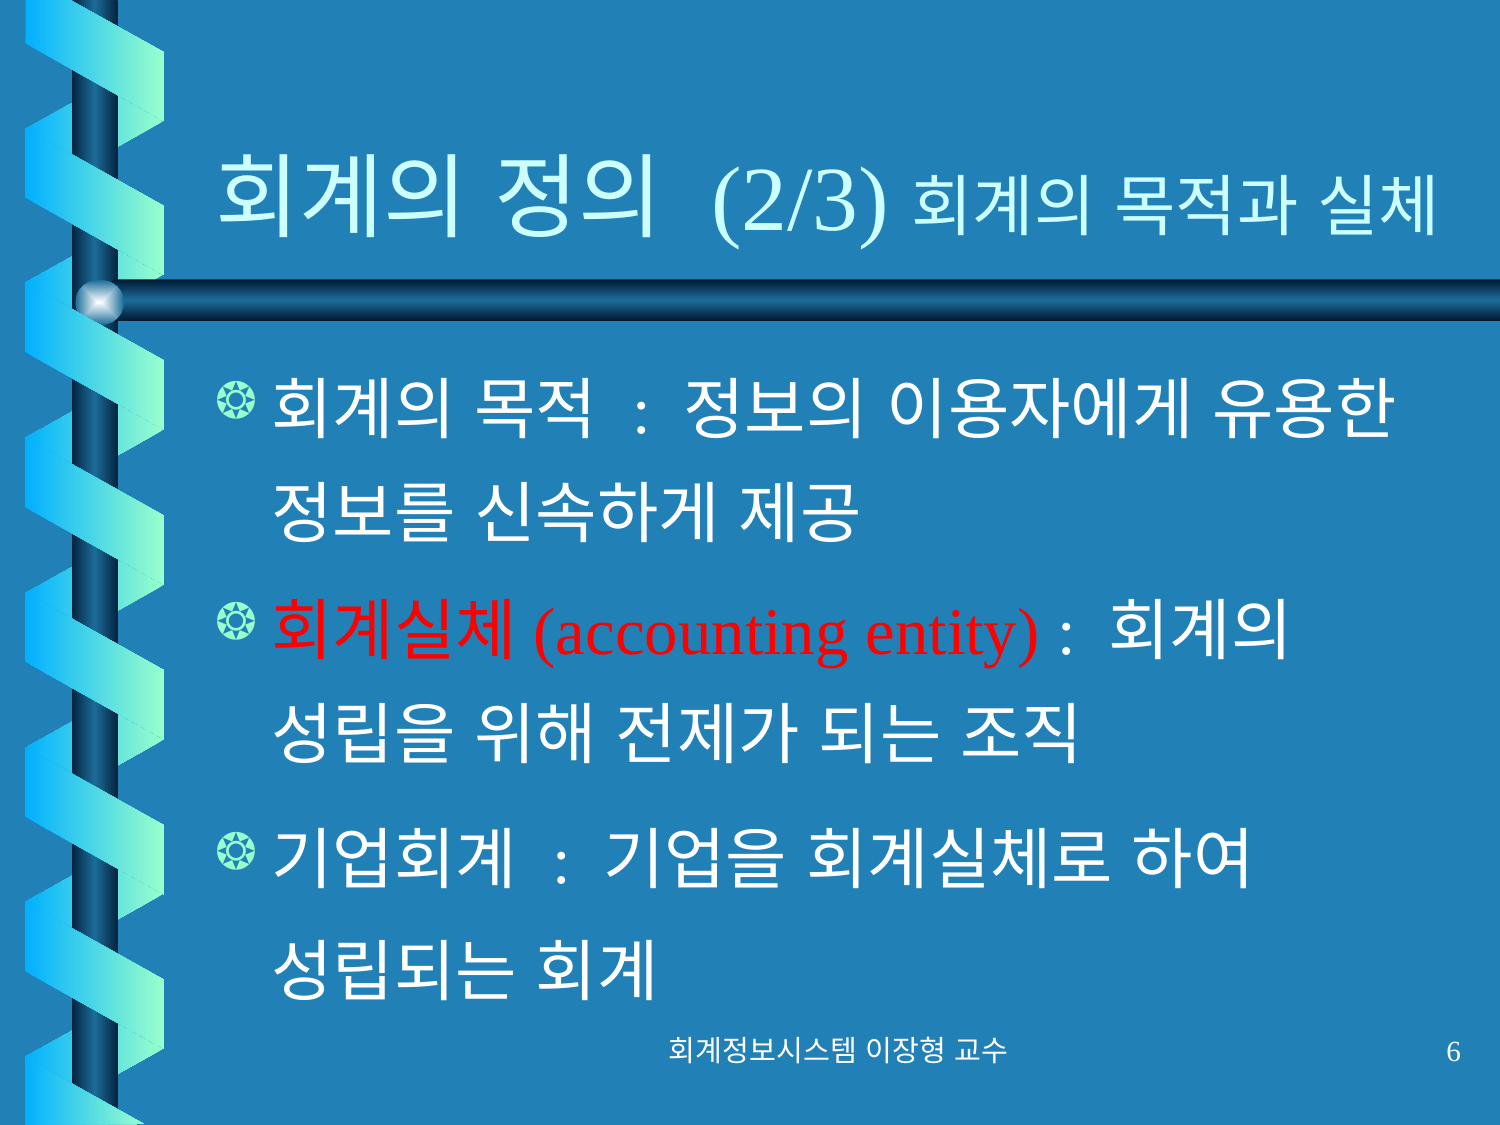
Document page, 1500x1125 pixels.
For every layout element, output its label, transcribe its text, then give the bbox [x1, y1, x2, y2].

title 회계의 정의 (2/3)회계의 목적과 실체 [199, 68, 1500, 257]
footer 회계정보시스템 이장형 교수 [600, 1024, 1077, 1101]
slide_number 6 [1163, 1024, 1477, 1101]
list 회계의 목적 : 정보의 이용자에게 유용한 정보를 신속하게 제공 회계실체(accounting entity) : 회계의 성립을 위해 전제가 되는 조직 기업회계 : 기업을 회계실체로 하여 성립되는 회계 [199, 335, 1476, 1011]
